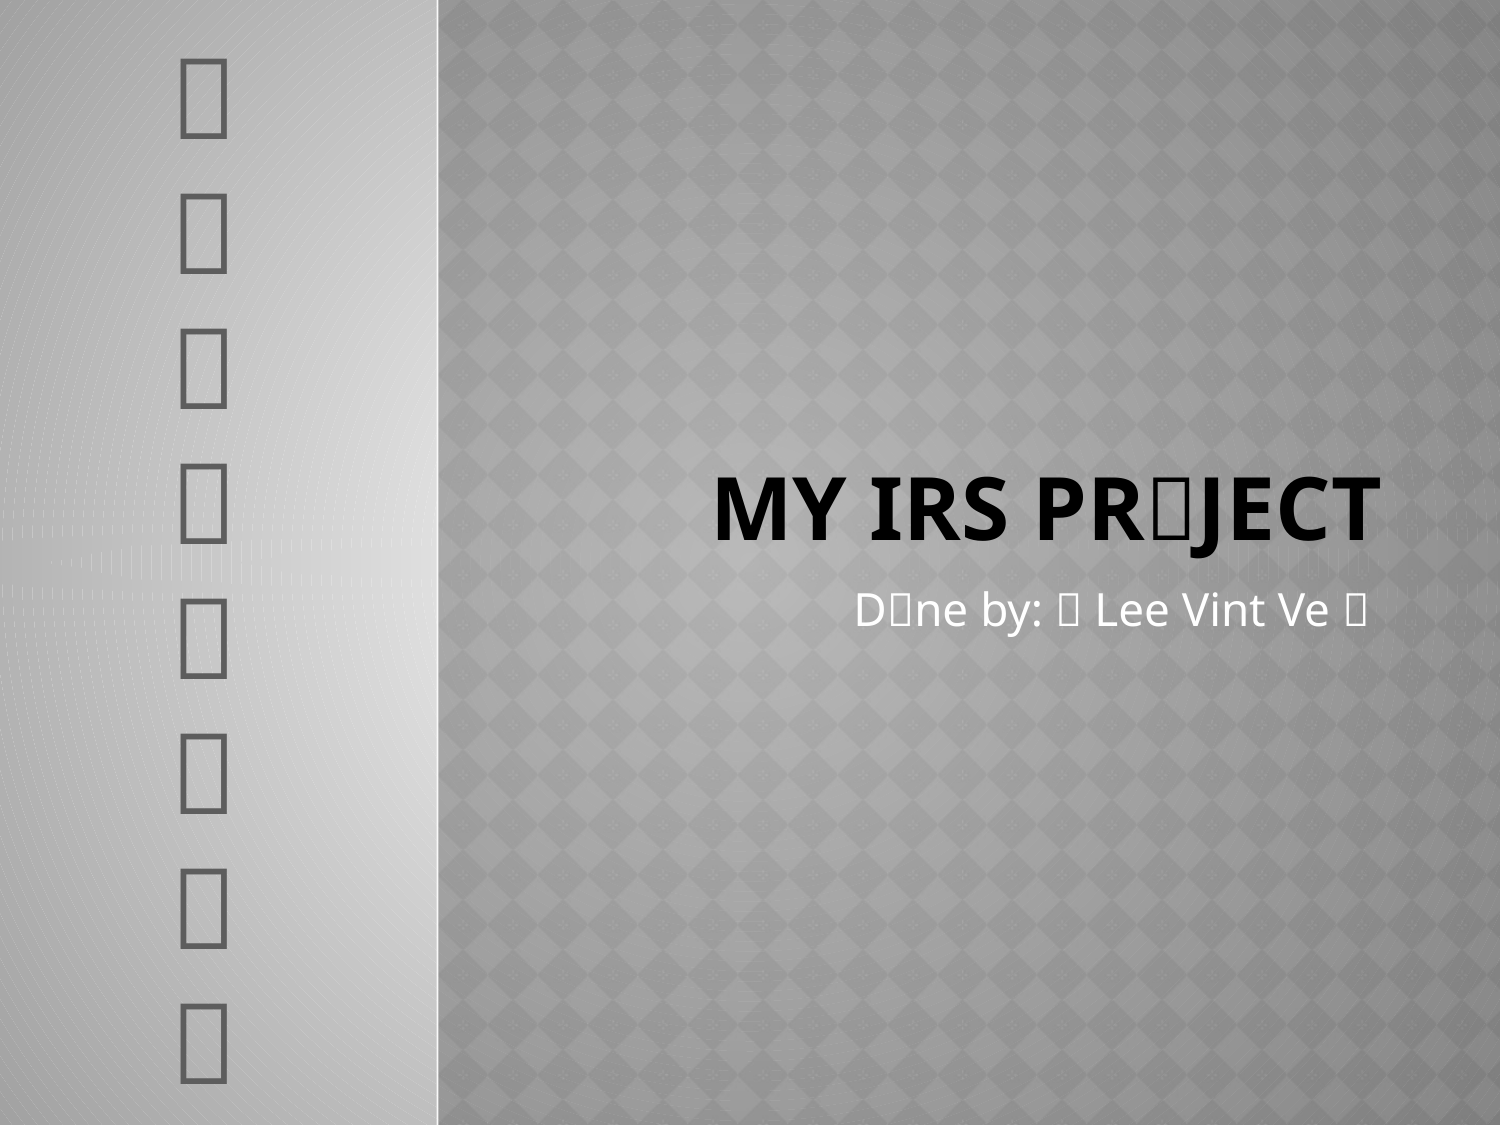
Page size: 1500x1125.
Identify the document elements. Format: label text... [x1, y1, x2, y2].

title My Irs prject [552, 87, 1390, 558]
subtitle Dne by:  Lee Vint Ve  [550, 580, 1390, 1079]
text_box         [154, 19, 253, 1115]
